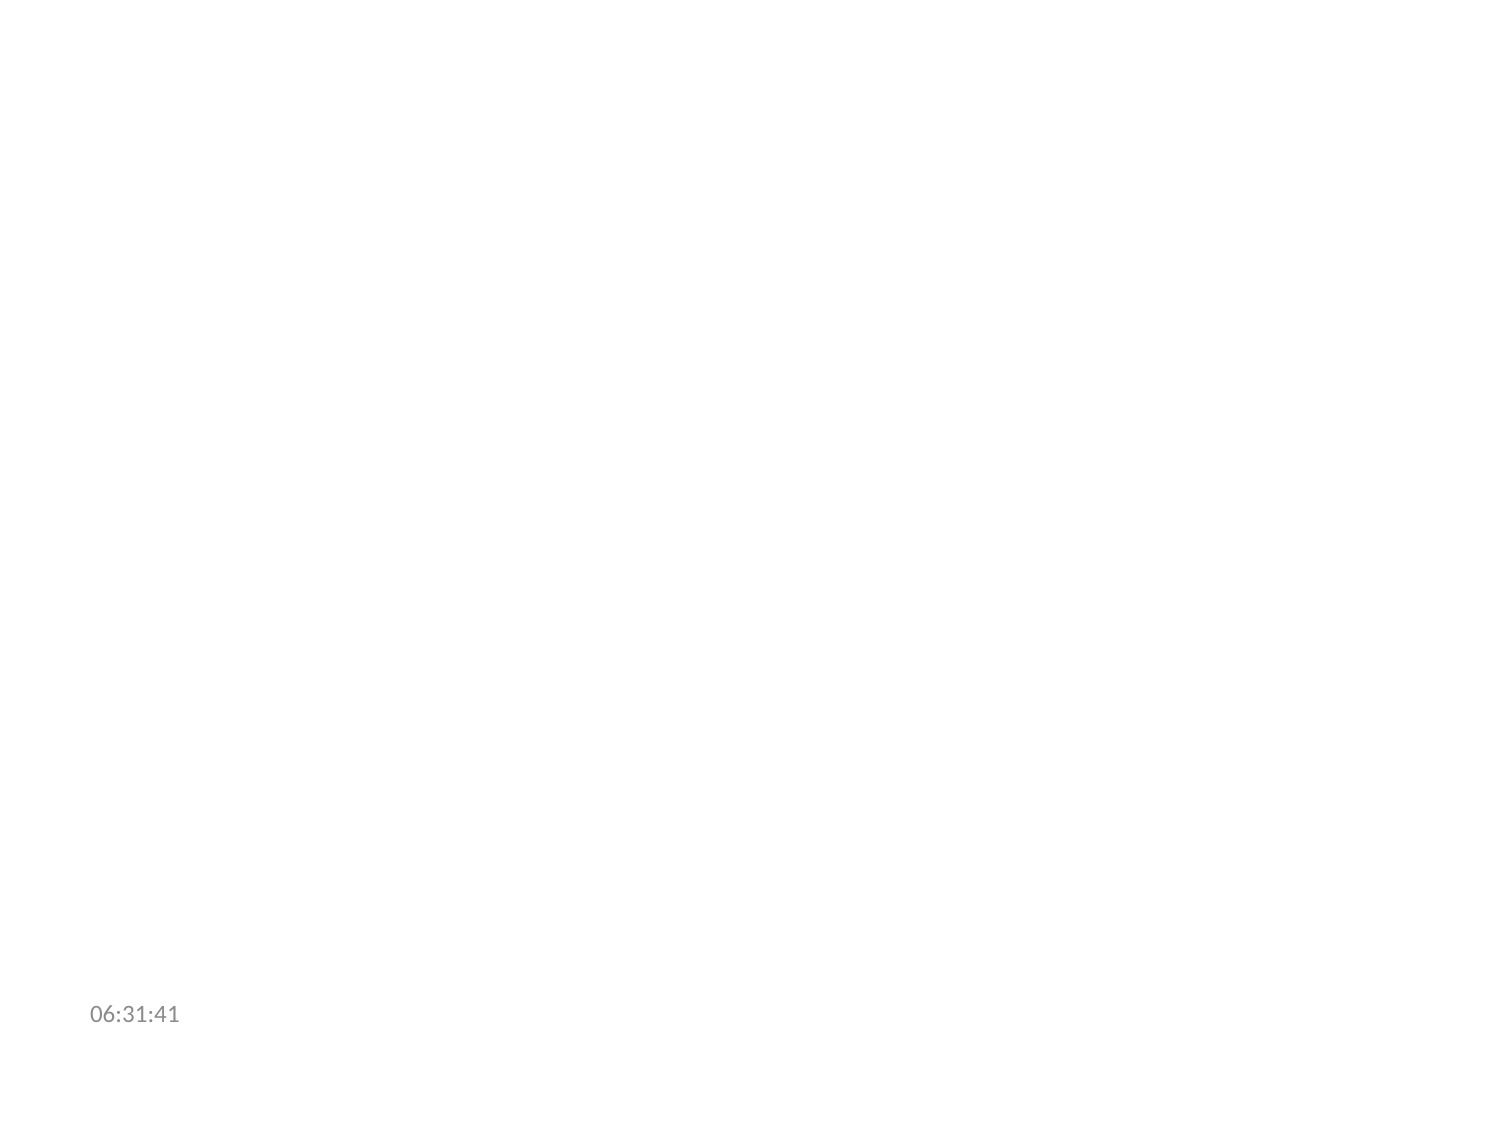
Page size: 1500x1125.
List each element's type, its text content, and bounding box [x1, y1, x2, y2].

text_box 15:35:09 [75, 982, 425, 1043]
